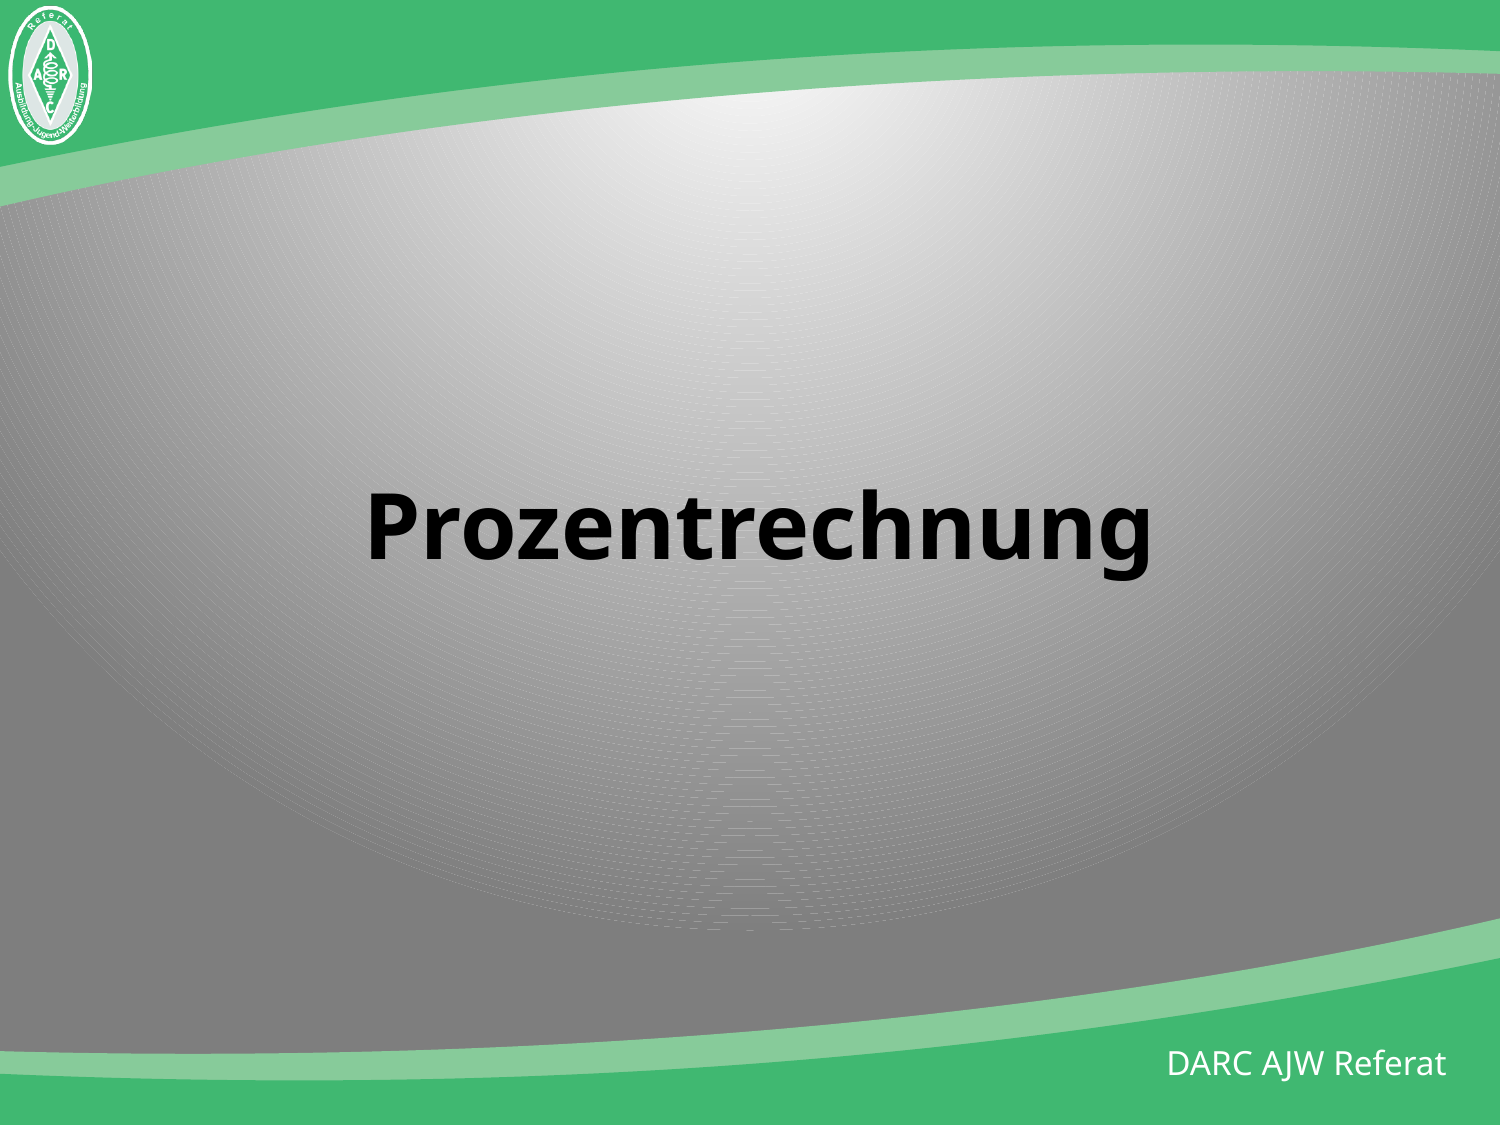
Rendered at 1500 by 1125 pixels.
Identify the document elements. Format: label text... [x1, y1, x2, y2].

title Prozentrechnung [348, 361, 1282, 586]
picture [0, 0, 101, 151]
